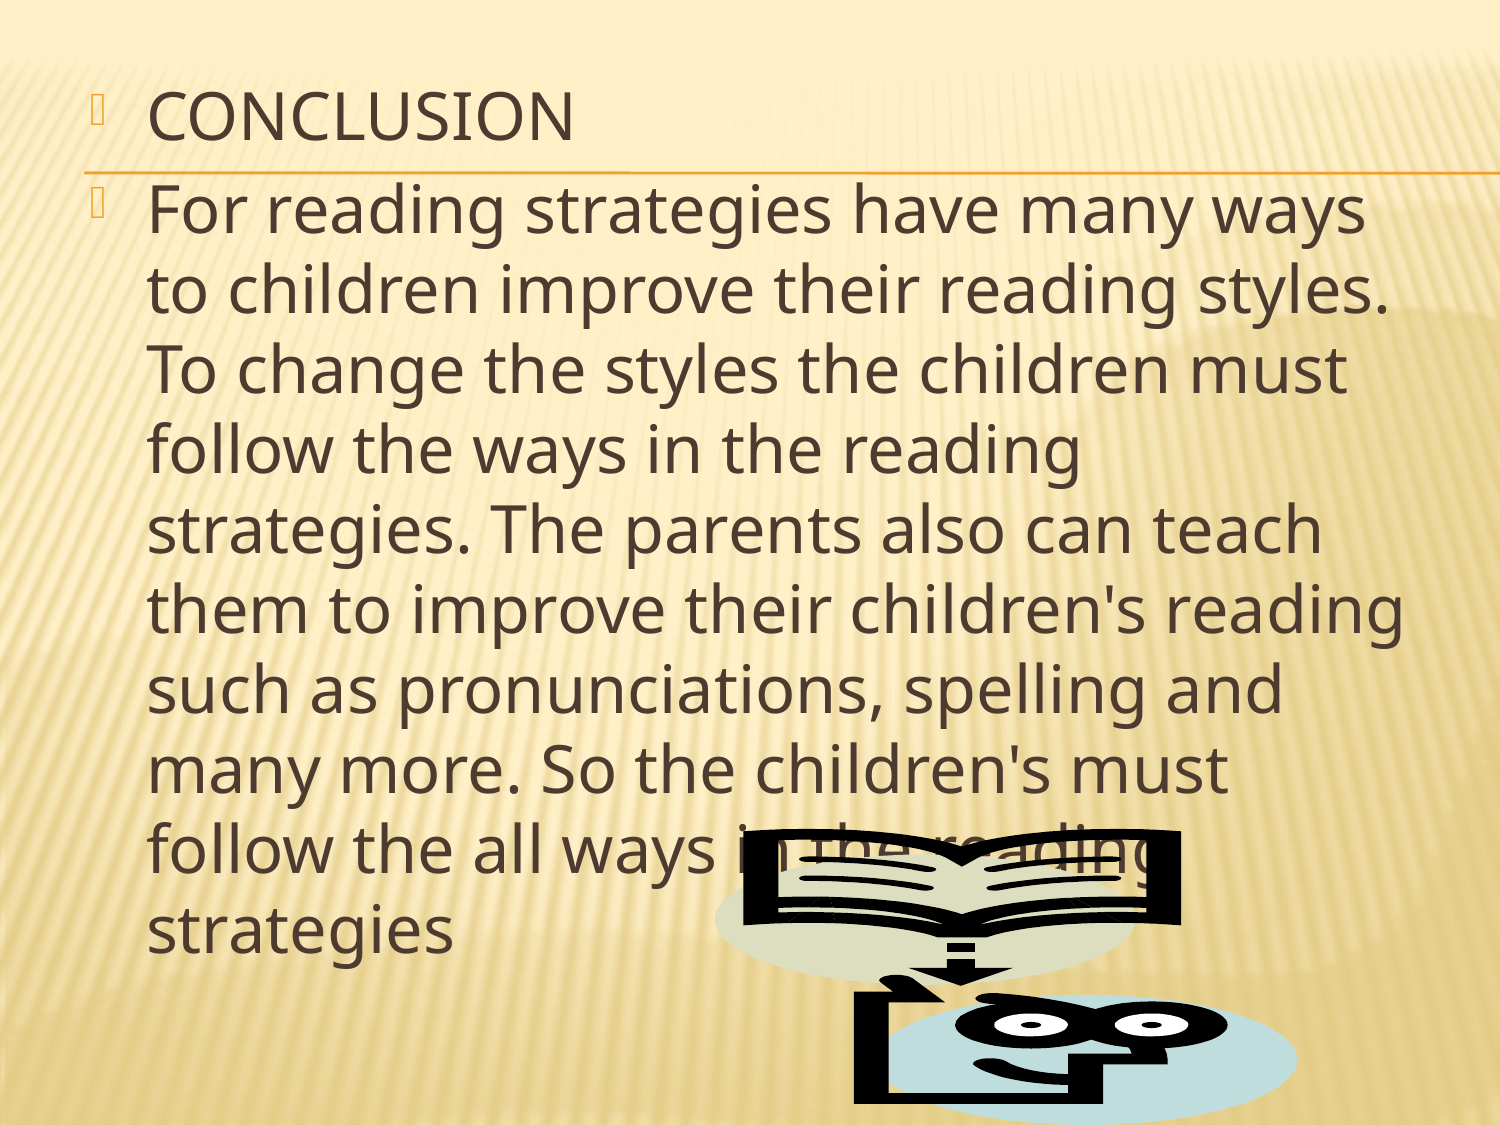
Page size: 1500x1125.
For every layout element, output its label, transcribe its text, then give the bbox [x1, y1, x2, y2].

picture [714, 828, 1298, 1125]
list CONCLUSION For reading strategies have many ways to children improve their reading styles. To change the styles the children must follow the ways in the reading strategies. The parents also can teach them to improve their children's reading such as pronunciations, spelling and many more. So the children's must follow the all ways in the reading strategies [75, 66, 1425, 1035]
